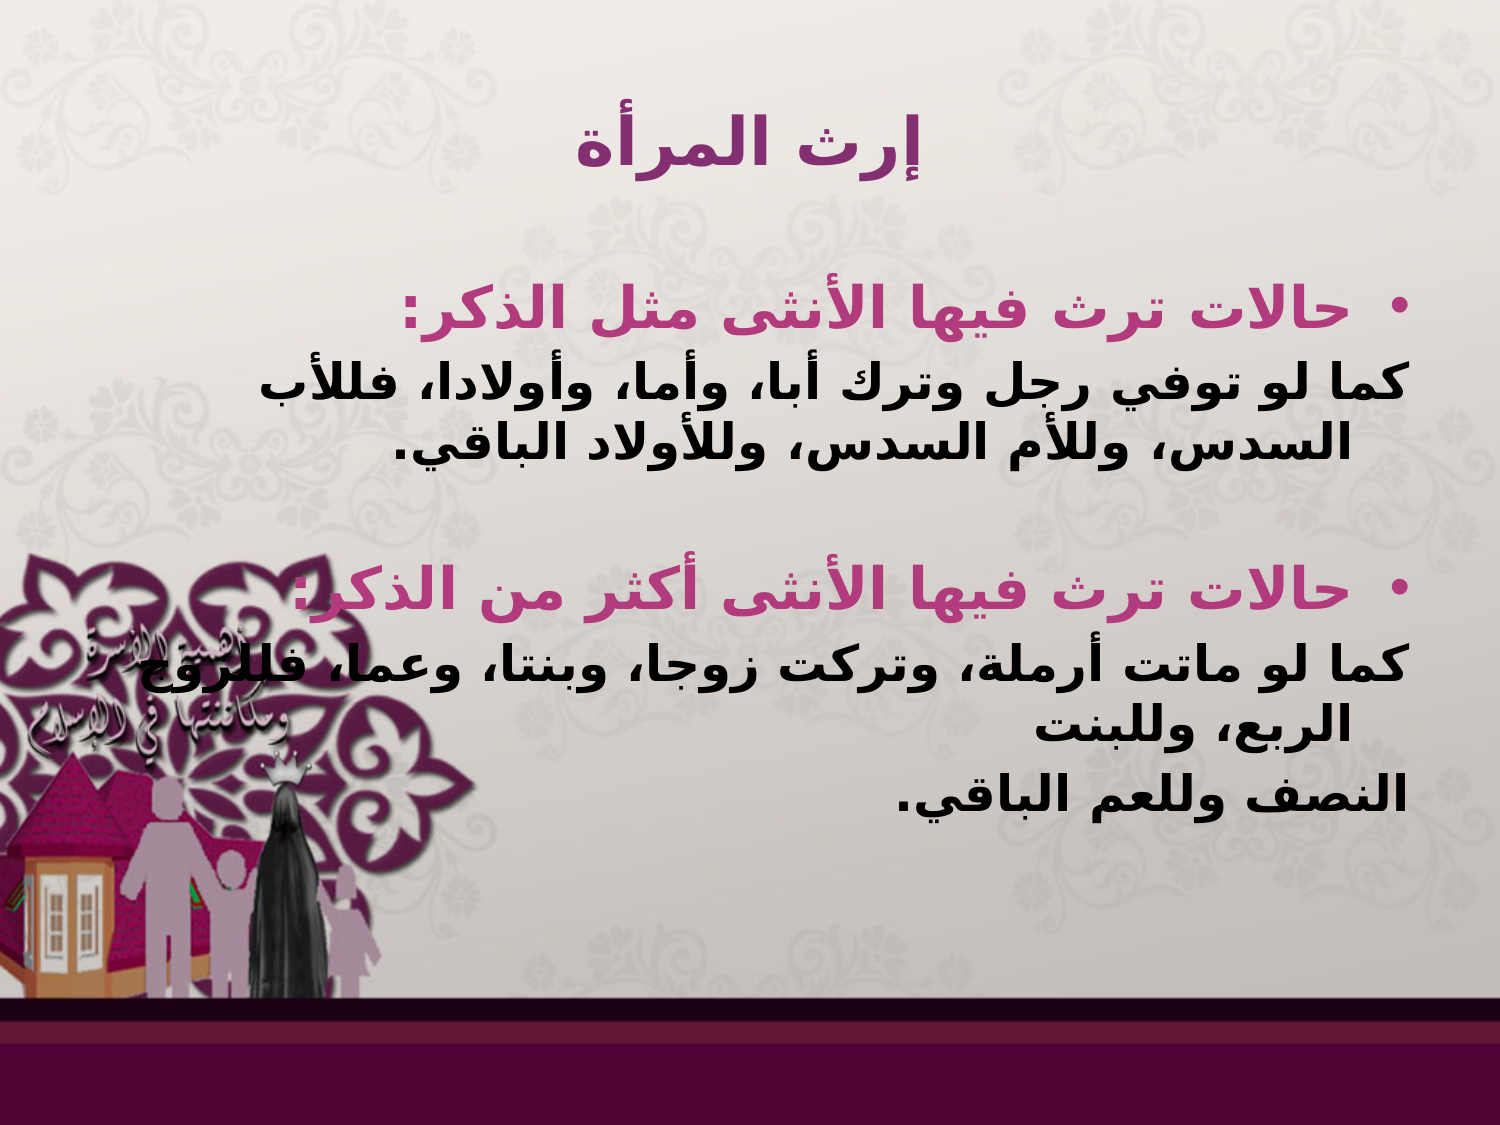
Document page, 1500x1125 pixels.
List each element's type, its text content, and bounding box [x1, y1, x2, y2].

list حالات ترث فيها الأنثى مثل الذكر: كما لو توفي رجل وترك أبا، وأما، وأولادا، فللأب السدس، وللأم السدس، وللأولاد الباقي. حالات ترث فيها الأنثى أكثر من الذكر: كما لو ماتت أرملة، وتركت زوجا، وبنتا، وعما، فللزوج الربع، وللبنت النصف وللعم الباقي. [74, 262, 1426, 1006]
picture [0, 0, 1500, 1125]
title إرث المرأة [74, 44, 1426, 233]
